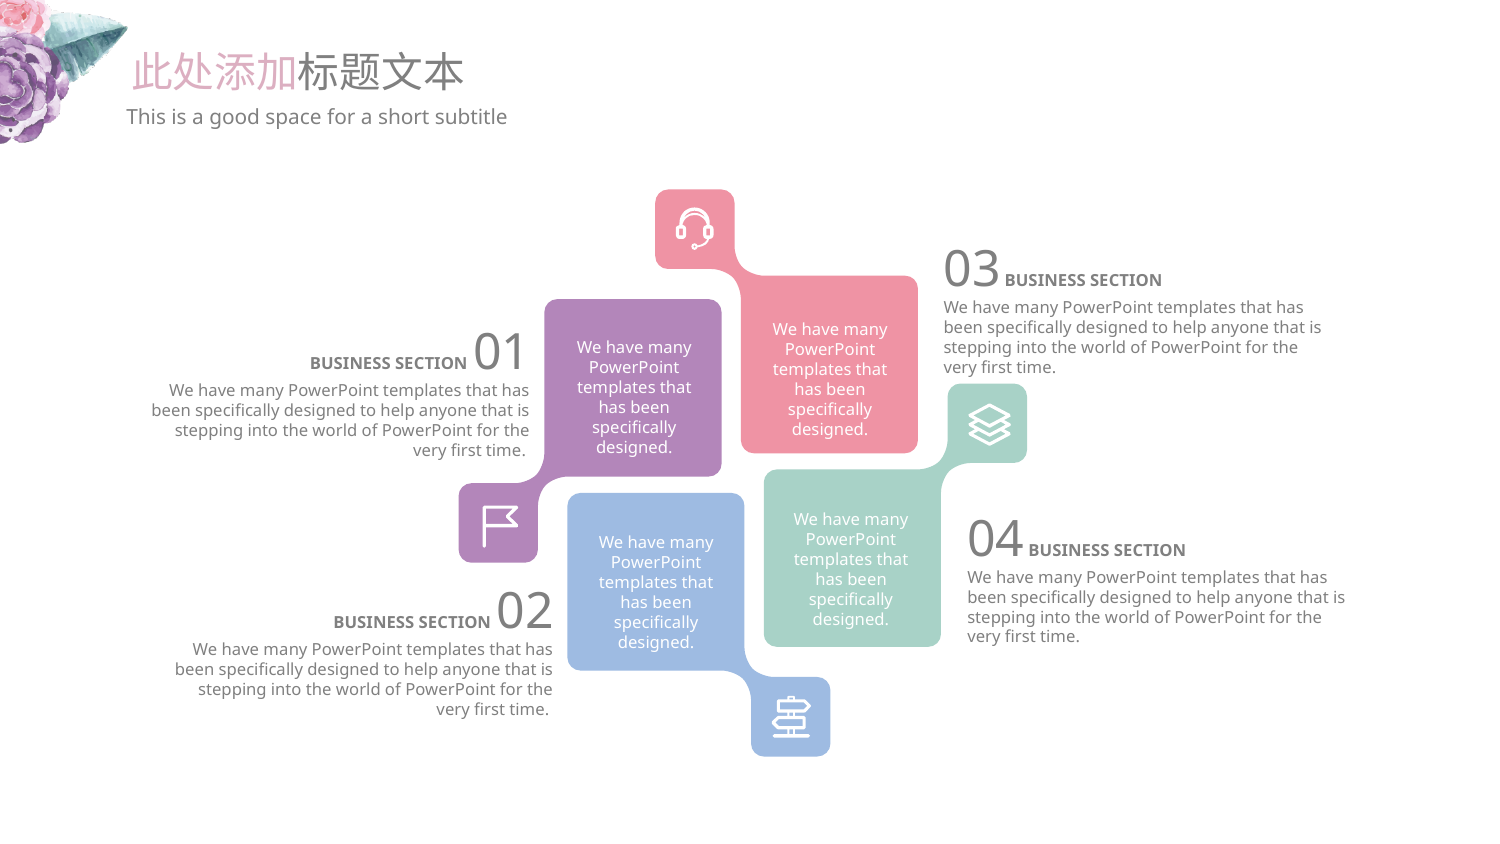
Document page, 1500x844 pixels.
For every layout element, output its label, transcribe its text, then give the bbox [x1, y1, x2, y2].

text_box [458, 299, 722, 563]
text_box We have many PowerPoint templates that has been specifically designed. [585, 532, 728, 652]
text_box We have many PowerPoint templates that has been specifically designed. [563, 337, 706, 457]
text_box [675, 207, 714, 250]
text_box This is a good space for a short subtitle [132, 95, 523, 136]
text_box [482, 505, 519, 548]
text_box BUSINESS SECTION 02 We have many PowerPoint templates that has been specifically designed to help anyone that is stepping into the world of PowerPoint for the very first time. [163, 578, 554, 719]
text_box [655, 189, 918, 454]
text_box 此处添加标题文本 [132, 45, 587, 96]
text_box BUSINESS SECTION 01 We have many PowerPoint templates that has been specifically designed to help anyone that is stepping into the world of PowerPoint for the very first time. [140, 319, 531, 460]
text_box [567, 492, 831, 757]
text_box [771, 695, 812, 738]
text_box [968, 403, 1011, 446]
text_box 03 BUSINESS SECTION We have many PowerPoint templates that has been specifically designed to help anyone that is stepping into the world of PowerPoint for the very first time. [943, 236, 1334, 377]
text_box [763, 383, 1028, 647]
text_box 04 BUSINESS SECTION We have many PowerPoint templates that has been specifically designed to help anyone that is stepping into the world of PowerPoint for the very first time. [967, 506, 1357, 647]
picture [0, 0, 128, 144]
text_box We have many PowerPoint templates that has been specifically designed. [780, 508, 922, 629]
text_box We have many PowerPoint templates that has been specifically designed. [759, 319, 902, 439]
